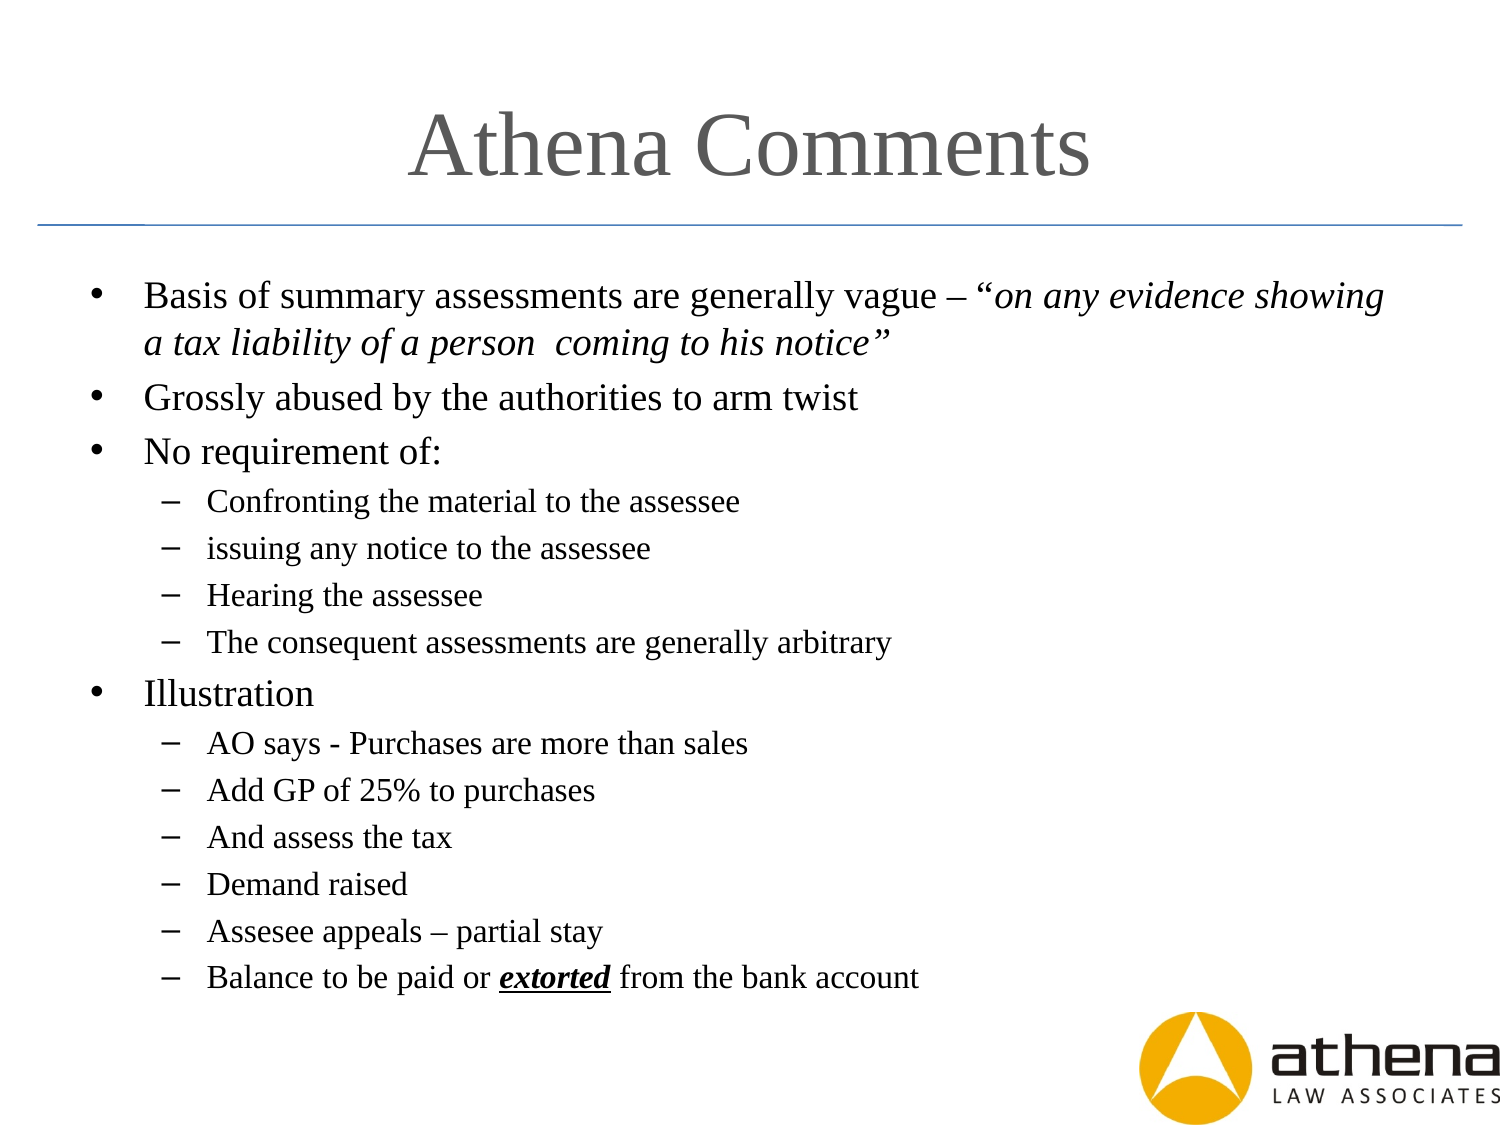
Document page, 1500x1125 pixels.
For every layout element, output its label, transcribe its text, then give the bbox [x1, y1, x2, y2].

picture [1139, 1012, 1500, 1125]
list Basis of summary assessments are generally vague – “on any evidence showing a tax liability of a person coming to his notice” Grossly abused by the authorities to arm twist No requirement of: Confronting the material to the assessee issuing any notice to the assessee Hearing the assessee The consequent assessments are generally arbitrary Illustration AO says - Purchases are more than sales Add GP of 25% to purchases And assess the tax Demand raised Assesee appeals – partial stay Balance to be paid or extorted from the bank account [75, 262, 1425, 1005]
title Athena Comments [75, 45, 1425, 233]
